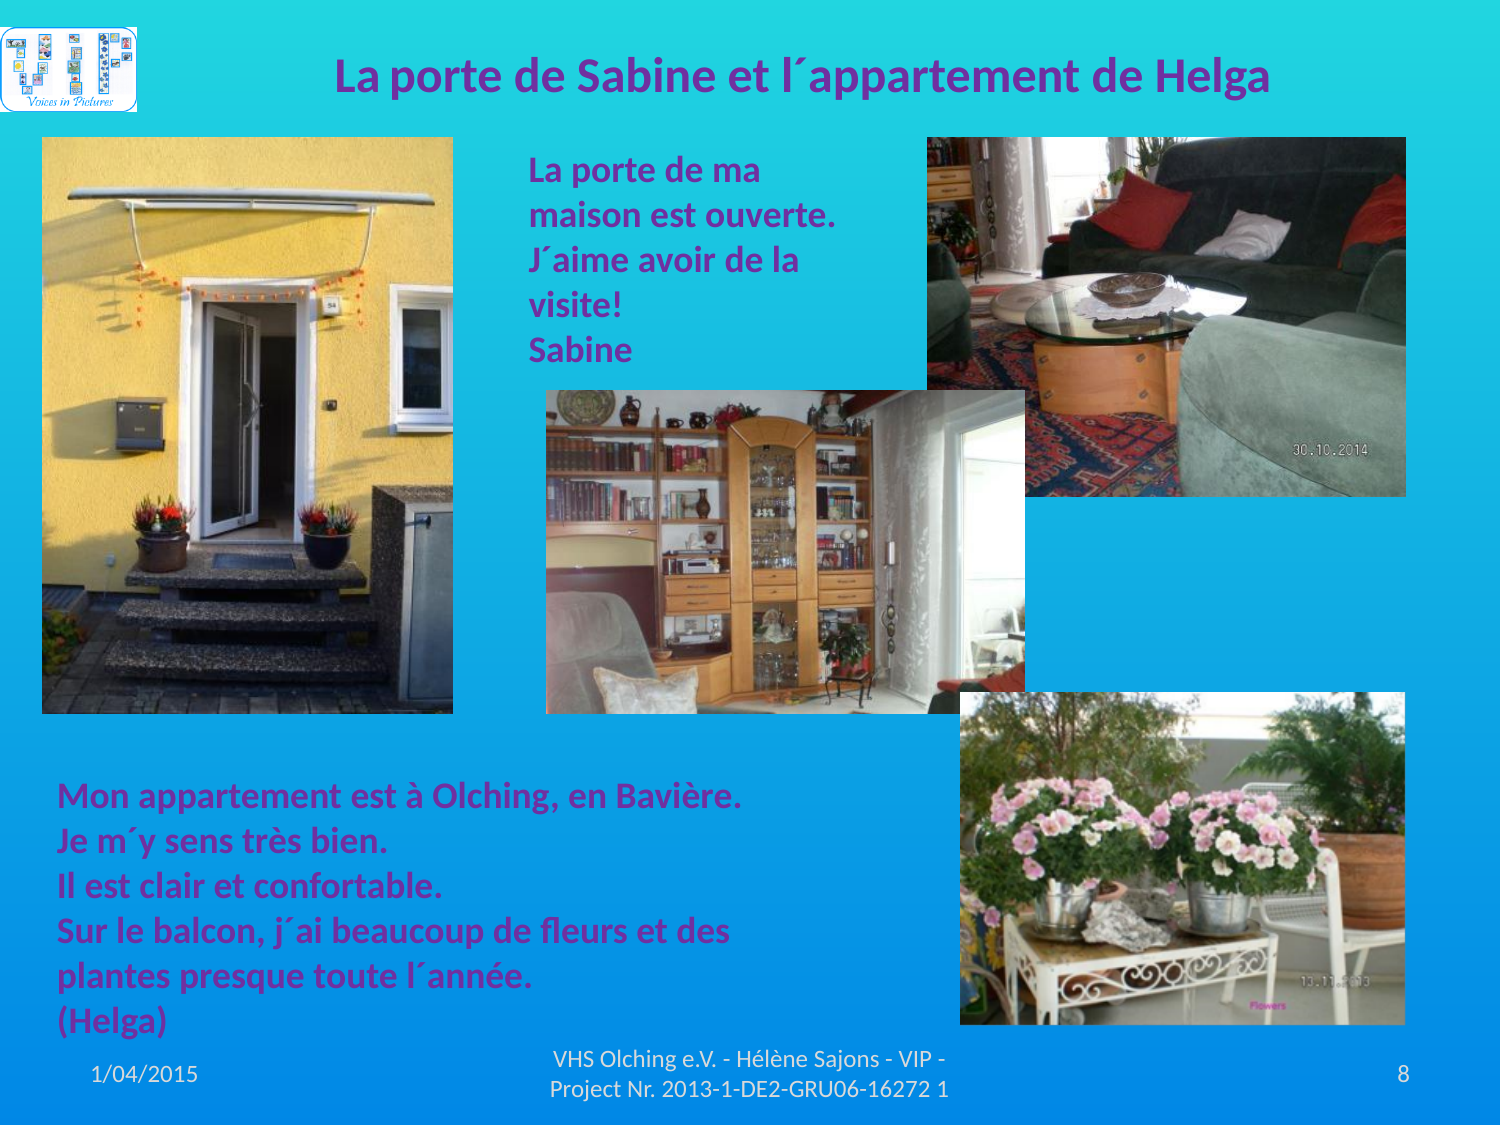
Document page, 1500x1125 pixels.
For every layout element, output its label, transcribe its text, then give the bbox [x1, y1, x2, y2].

text_box La porte de Sabine et l´appartement de Helga [171, 35, 1436, 111]
picture [0, 26, 137, 112]
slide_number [75, 1048, 425, 1103]
picture [0, 136, 1500, 1027]
text_box La porte de ma maison est ouverte. J´aime avoir de la visite! Sabine [513, 138, 871, 378]
footer VHS Olching e.V. - Hélène Sajons - VIP - Project Nr. 2013-1-DE2-GRU06-16272 1 [512, 1042, 988, 1103]
text_box Mon appartement est à Olching, en Bavière. Je m´y sens très bien. Il est clair et confortable. Sur le balcon, j´ai beaucoup de fleurs et des plantes presque toute l´année. (Helga) [42, 763, 786, 1048]
slide_number 8 [1074, 1042, 1425, 1103]
